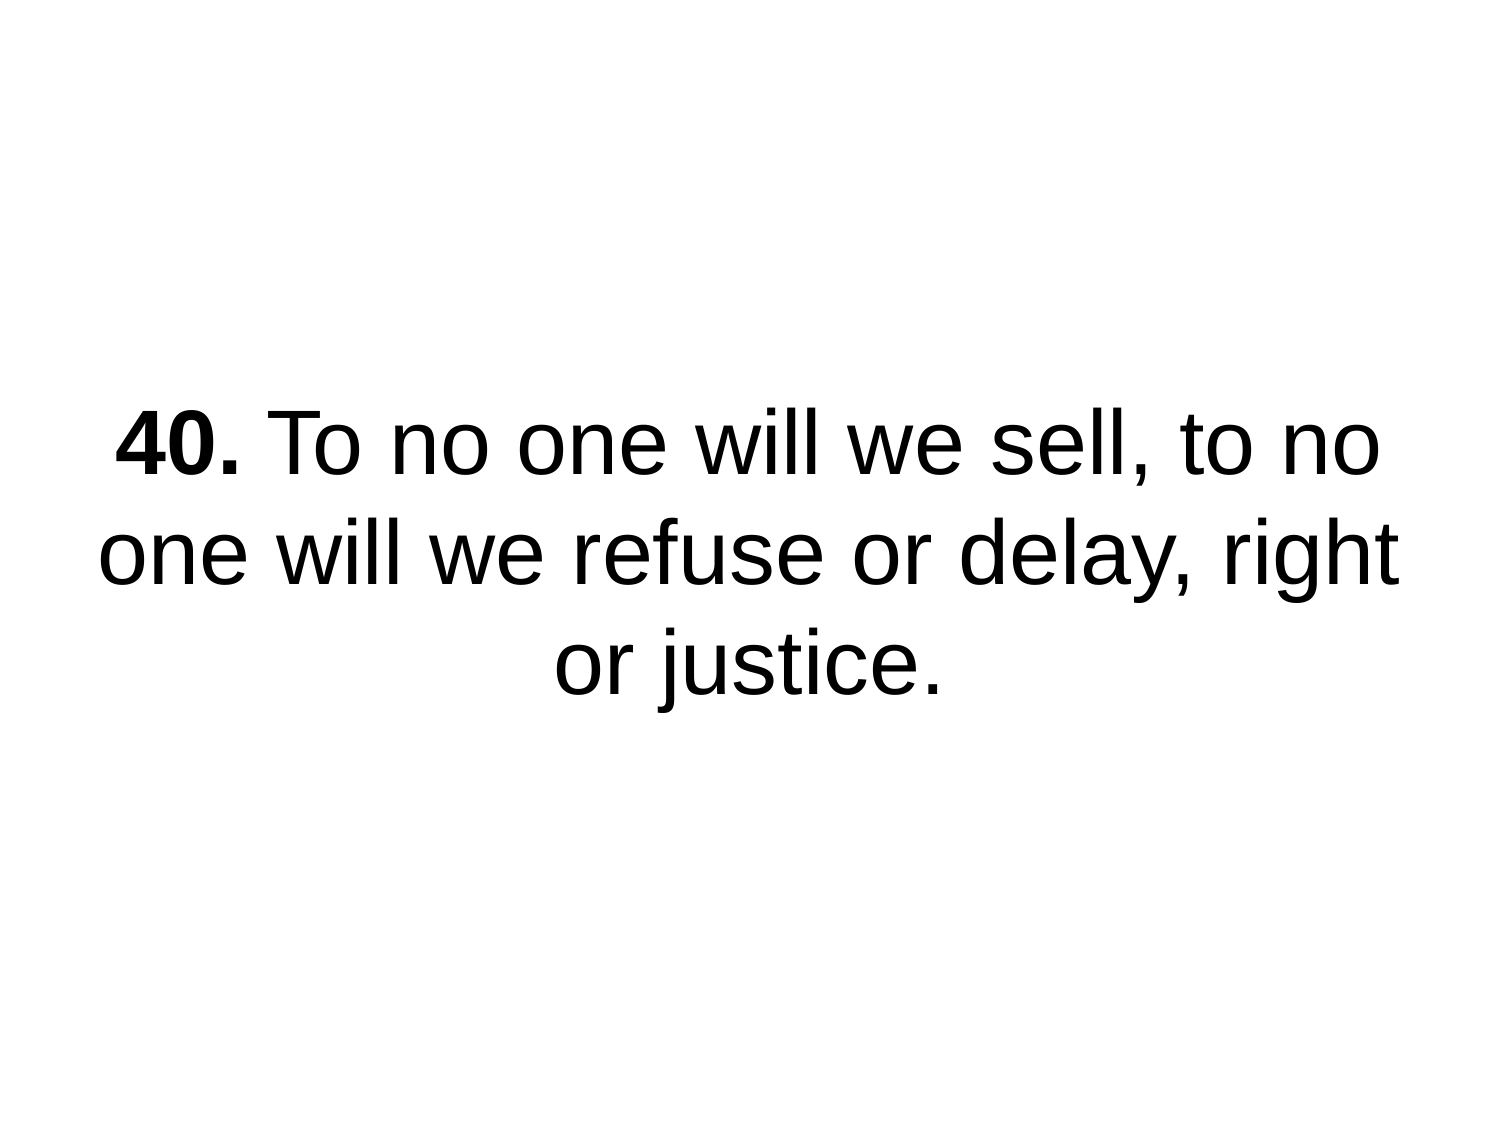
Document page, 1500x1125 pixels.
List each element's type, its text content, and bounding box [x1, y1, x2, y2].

title 40. To no one will we sell, to no one will we refuse or delay, right or justice. [74, 44, 1426, 1051]
